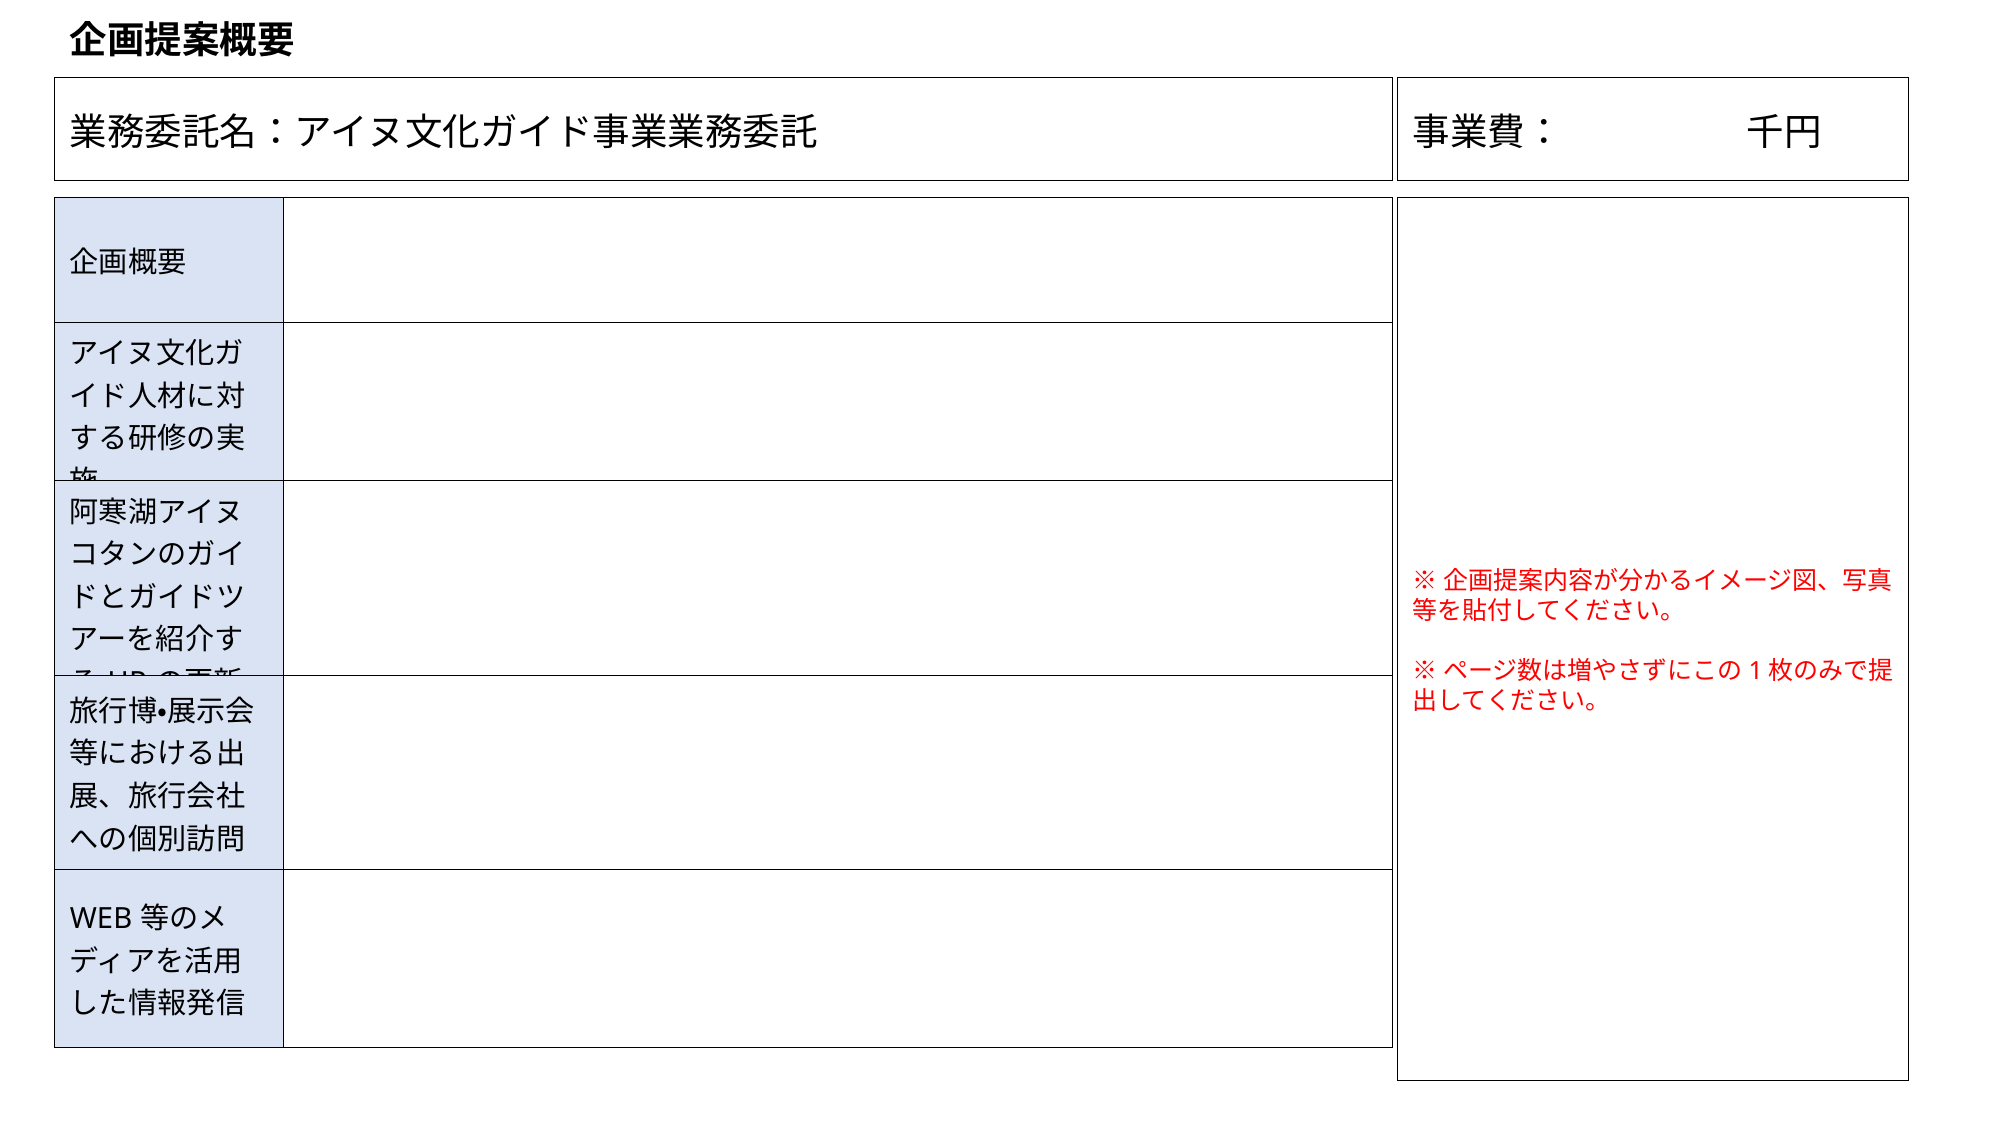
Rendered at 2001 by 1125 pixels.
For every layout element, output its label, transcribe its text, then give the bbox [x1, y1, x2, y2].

table_header 企画概要 [55, 198, 283, 322]
table_cell WEB等のメディアを活用した情報発信 [55, 870, 283, 1047]
text_box 企画提案概要 [54, 8, 319, 69]
table_header 業務委託名：アイヌ文化ガイド事業業務委託 [55, 78, 1392, 180]
table_cell [284, 870, 1392, 1047]
table_cell [284, 676, 1392, 869]
table_header 事業費： 千円 [1398, 78, 1908, 180]
table_cell アイヌ文化ガイド人材に対する研修の実施 [55, 323, 283, 480]
table_header [284, 198, 1392, 322]
table_cell 旅行博・展示会等における出展、旅行会社への個別訪問 [55, 676, 283, 869]
table_cell [284, 323, 1392, 480]
table_cell [284, 481, 1392, 675]
text_box ※企画提案内容が分かるイメージ図、写真等を貼付してください。 ※ページ数は増やさずにこの1枚のみで提出してください。 [1397, 197, 1910, 1082]
table_cell 阿寒湖アイヌコタンのガイドとガイドツアーを紹介するHPの更新 [55, 481, 283, 675]
